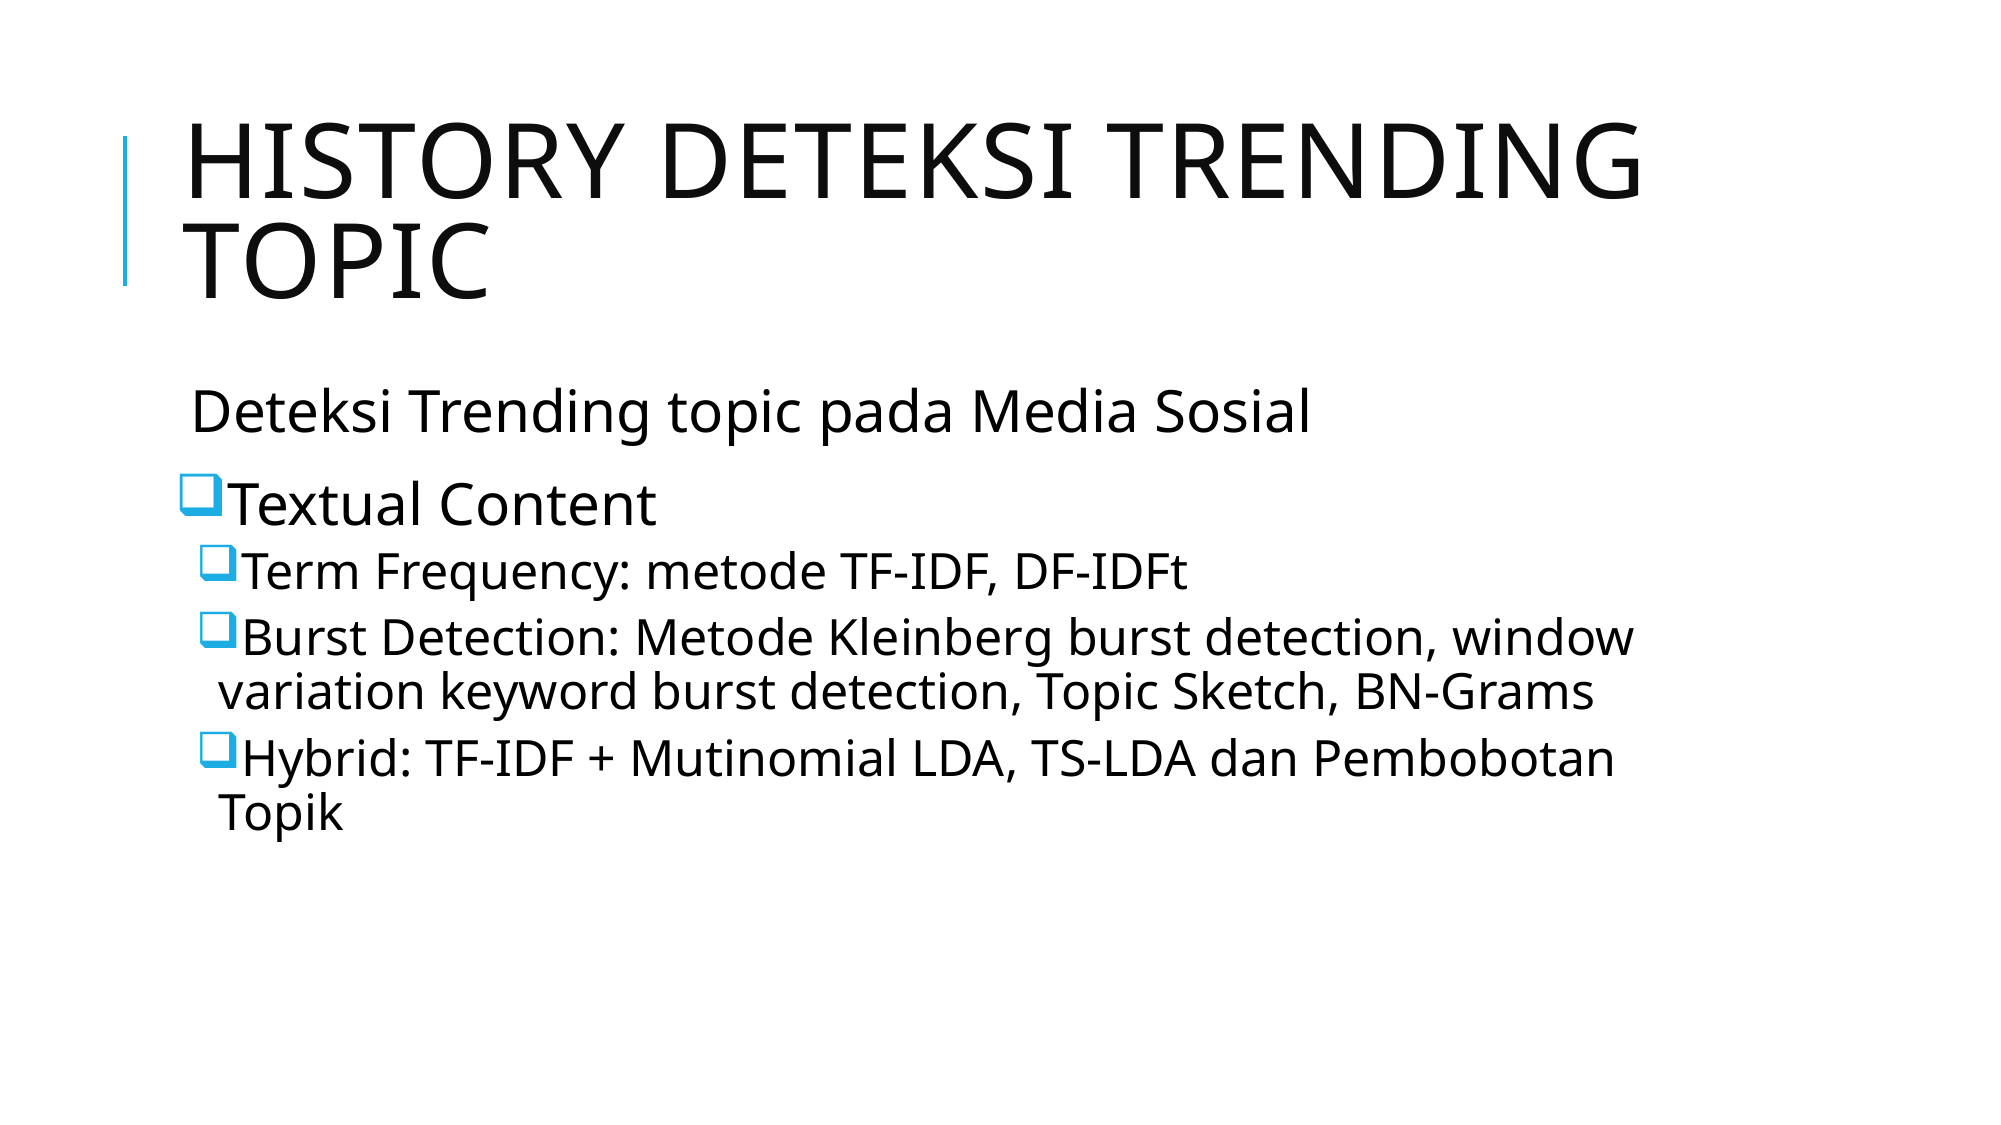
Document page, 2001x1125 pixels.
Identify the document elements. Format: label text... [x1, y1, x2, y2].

title History Deteksi Trending Topic [168, 96, 1763, 342]
list Deteksi Trending topic pada Media Sosial Textual Content Term Frequency: metode TF-IDF, DF-IDFt Burst Detection: Metode Kleinberg burst detection, window variation keyword burst detection, Topic Sketch, BN-Grams Hybrid: TF-IDF + Mutinomial LDA, TS-LDA dan Pembobotan Topik [168, 375, 1763, 1035]
